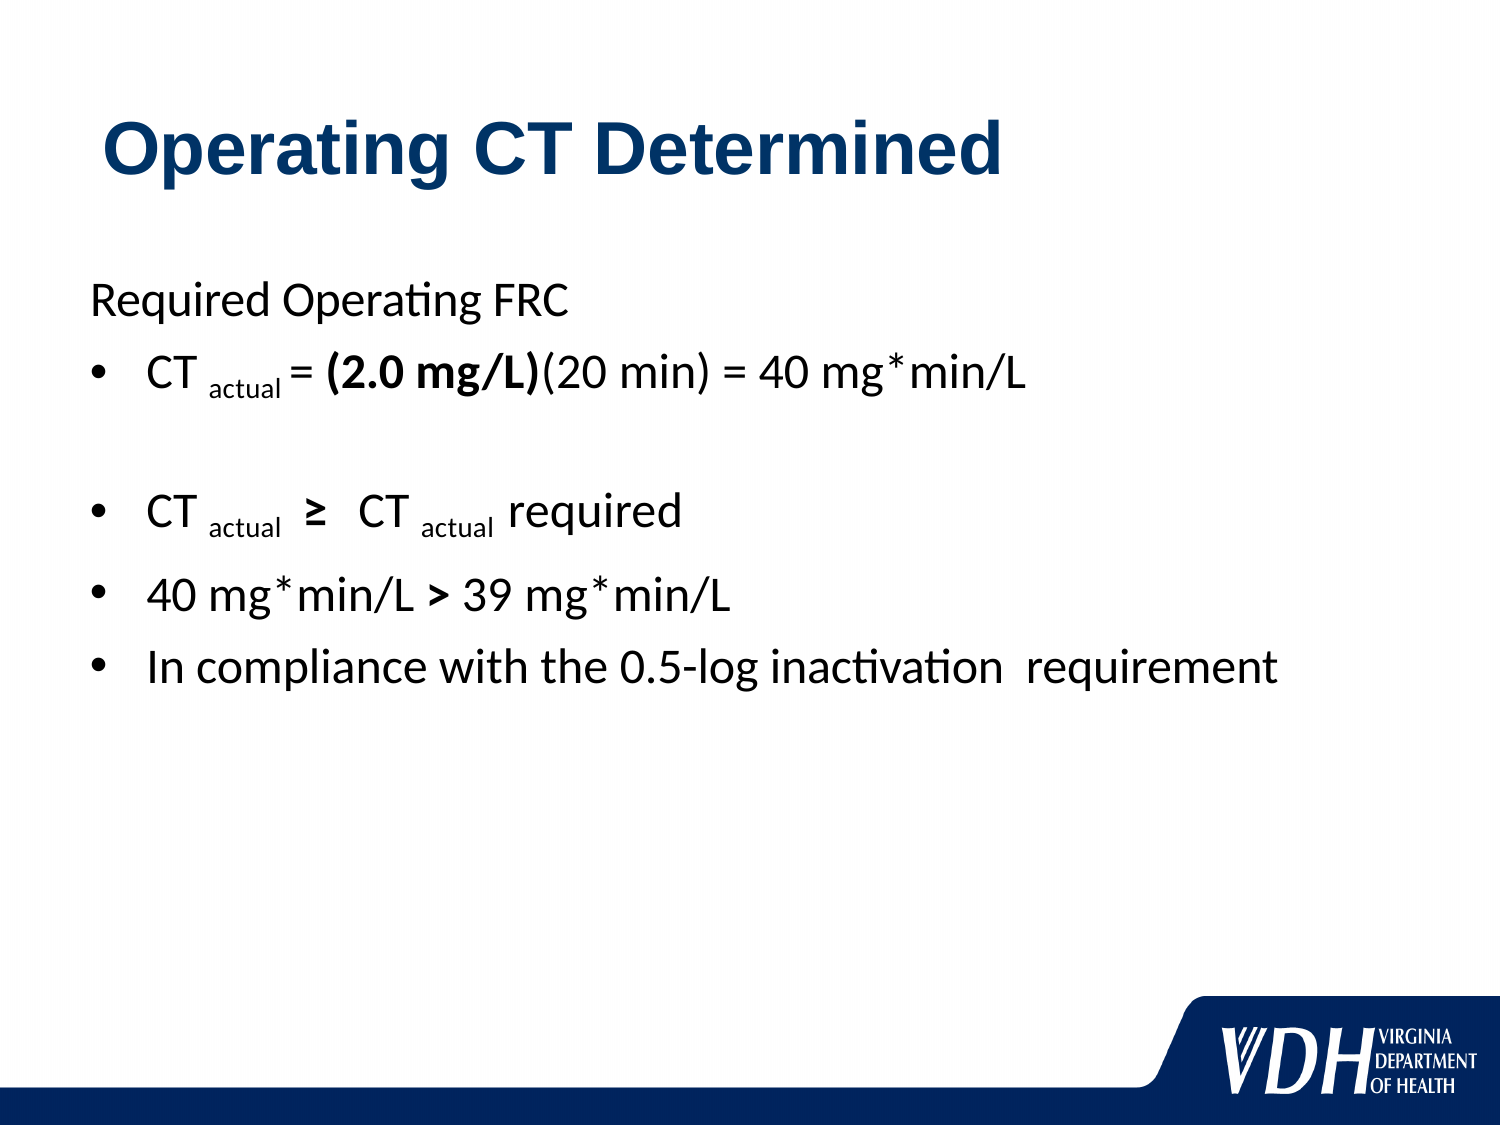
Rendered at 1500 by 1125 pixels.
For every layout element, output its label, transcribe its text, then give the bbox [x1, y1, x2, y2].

text_box Required Operating FRC CT actual = (2.0 mg/L)(20 min) = 40 mg*min/L CT actual ≥ CT actual required 40 mg*min/L > 39 mg*min/L In compliance with the 0.5-log inactivation requirement [77, 251, 1348, 694]
picture [0, 0, 1500, 1125]
title Operating CT Determined [99, 48, 1074, 239]
